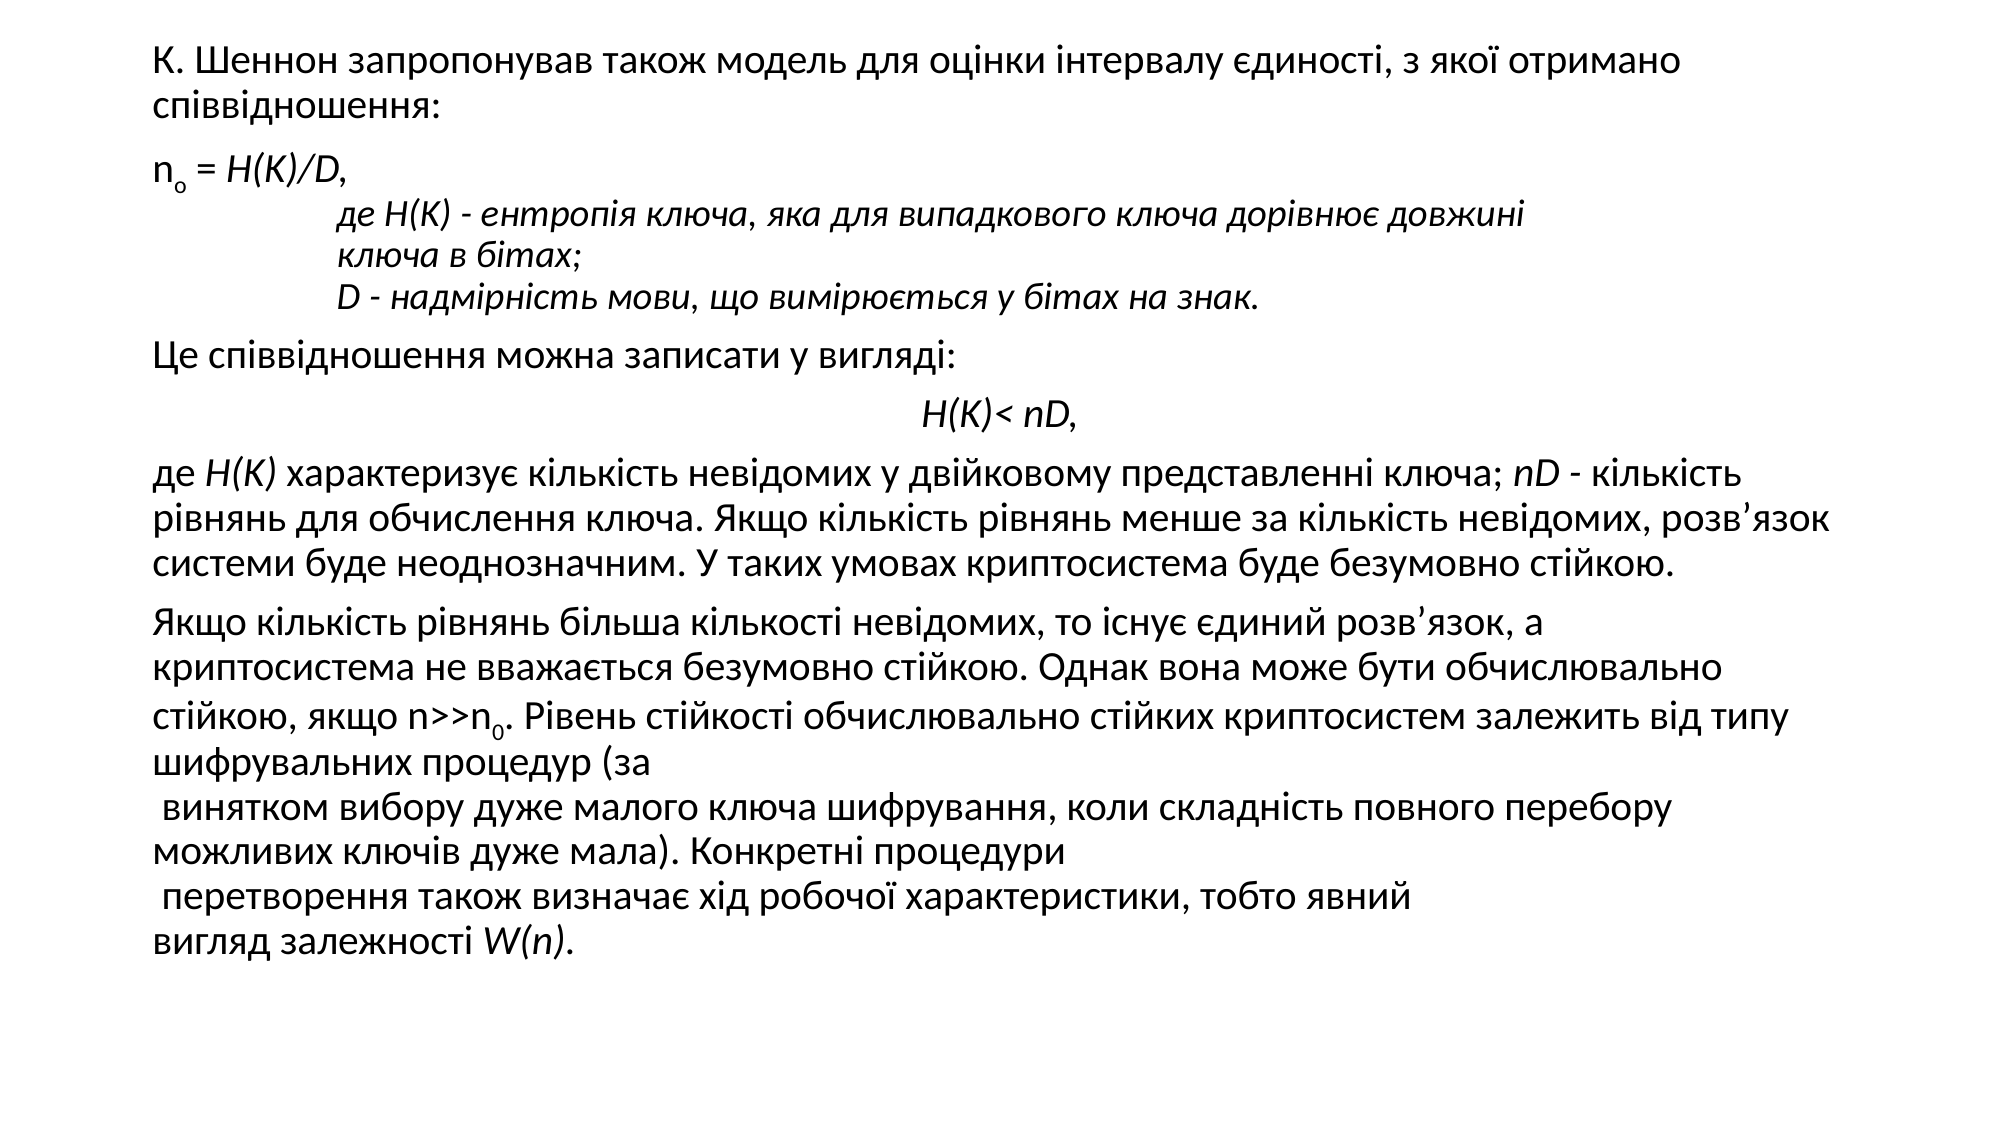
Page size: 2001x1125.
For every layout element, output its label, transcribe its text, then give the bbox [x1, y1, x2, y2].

list К. Шеннон запропонував також модель для оцінки інтервалу єдиності, з якої отримано співвідношення: no = H(K)/D, де H(K) - ентропія ключа, яка для випадкового ключа дорівнює довжині ключа в бітах; D - надмірність мови, що вимірюється у бітах на знак. Це співвідношення можна записати у вигляді: H(K)< nD, де H(K) характеризує кількість невідомих у двійковому представленні ключа; nD - кількість рівнянь для обчислення ключа. Якщо кількість рівнянь менше за кількість невідомих, розв’язок системи буде неоднозначним. У таких умовах криптосистема буде безумовно стійкою. Якщо кількість рівнянь більша кількості невідомих, то існує єдиний розв’язок, а криптосистема не вважається безумовно стійкою. Однак вона може бути обчислювально стійкою, якщо n>>n0. Рівень стійкості обчислювально стійких криптосистем залежить від типу шифрувальних процедур (за винятком вибору дуже малого ключа шифрування, коли складність повного перебору можливих ключів дуже мала). Конкретні процедури перетворення також визначає хід робочої характеристики, тобто явний вигляд залежності W(n). [137, 30, 1863, 1014]
